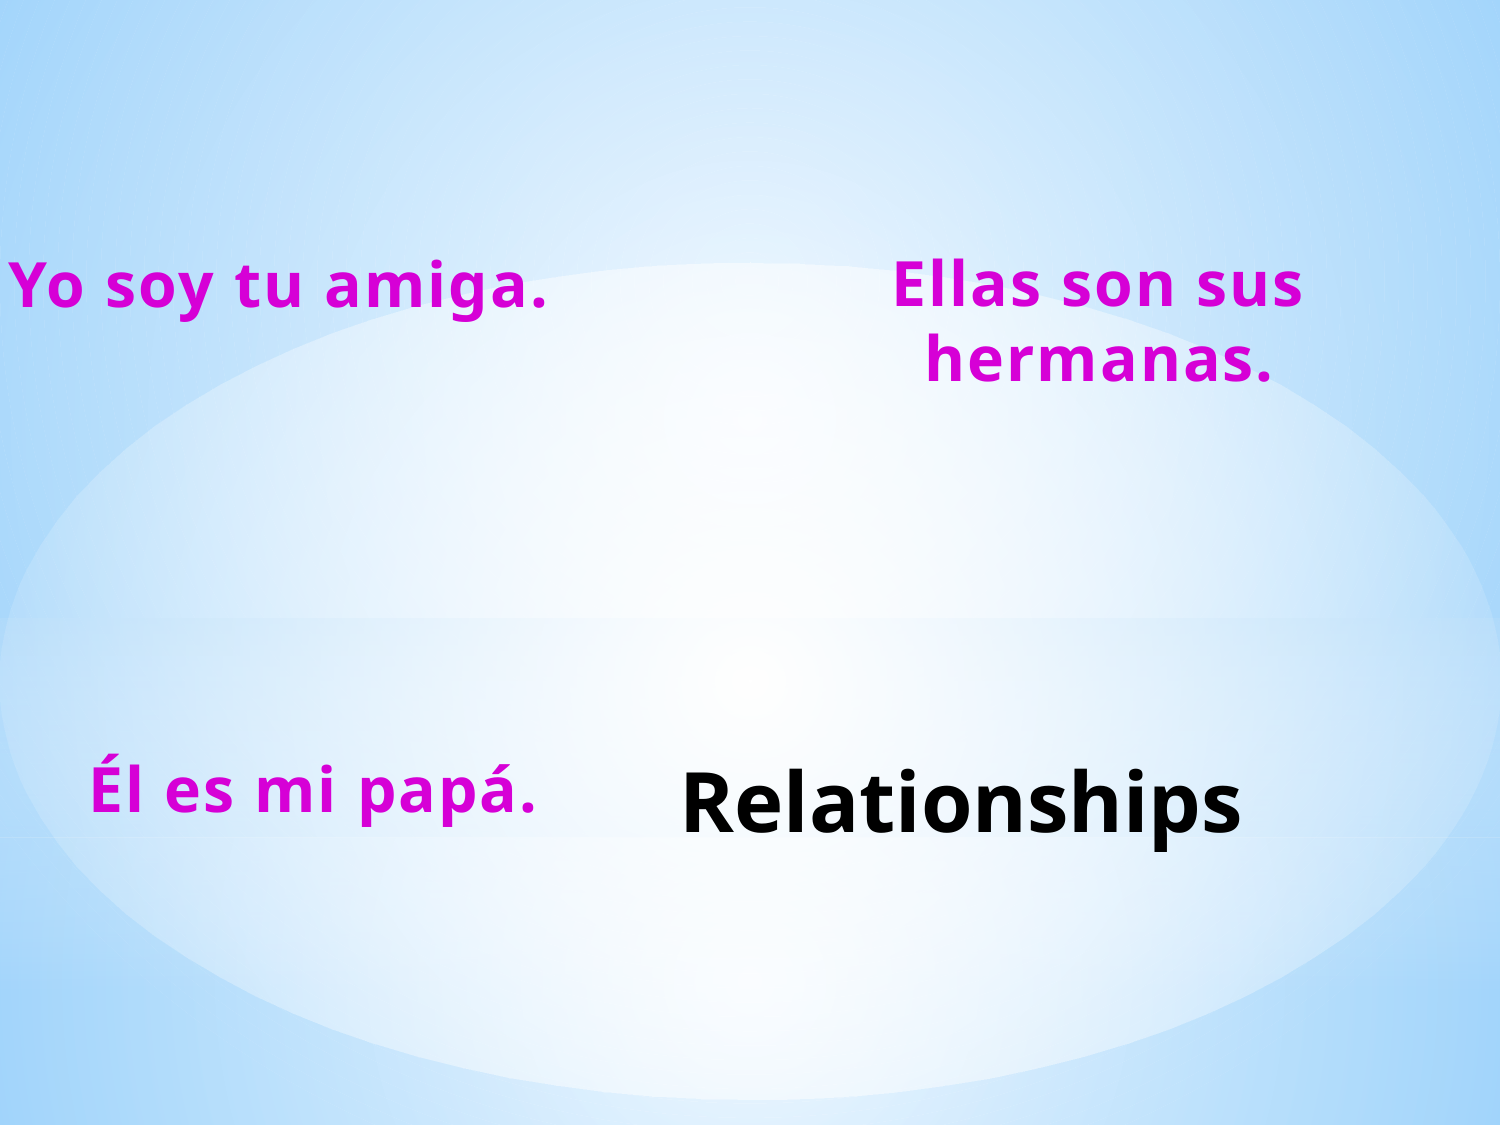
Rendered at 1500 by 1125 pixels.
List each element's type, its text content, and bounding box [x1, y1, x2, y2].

text_box Relationships [664, 742, 1259, 857]
text_box Yo soy tu amiga. [0, 237, 602, 328]
text_box Ellas son sus hermanas. [703, 236, 1495, 402]
text_box Él es mi papá. [0, 742, 636, 833]
